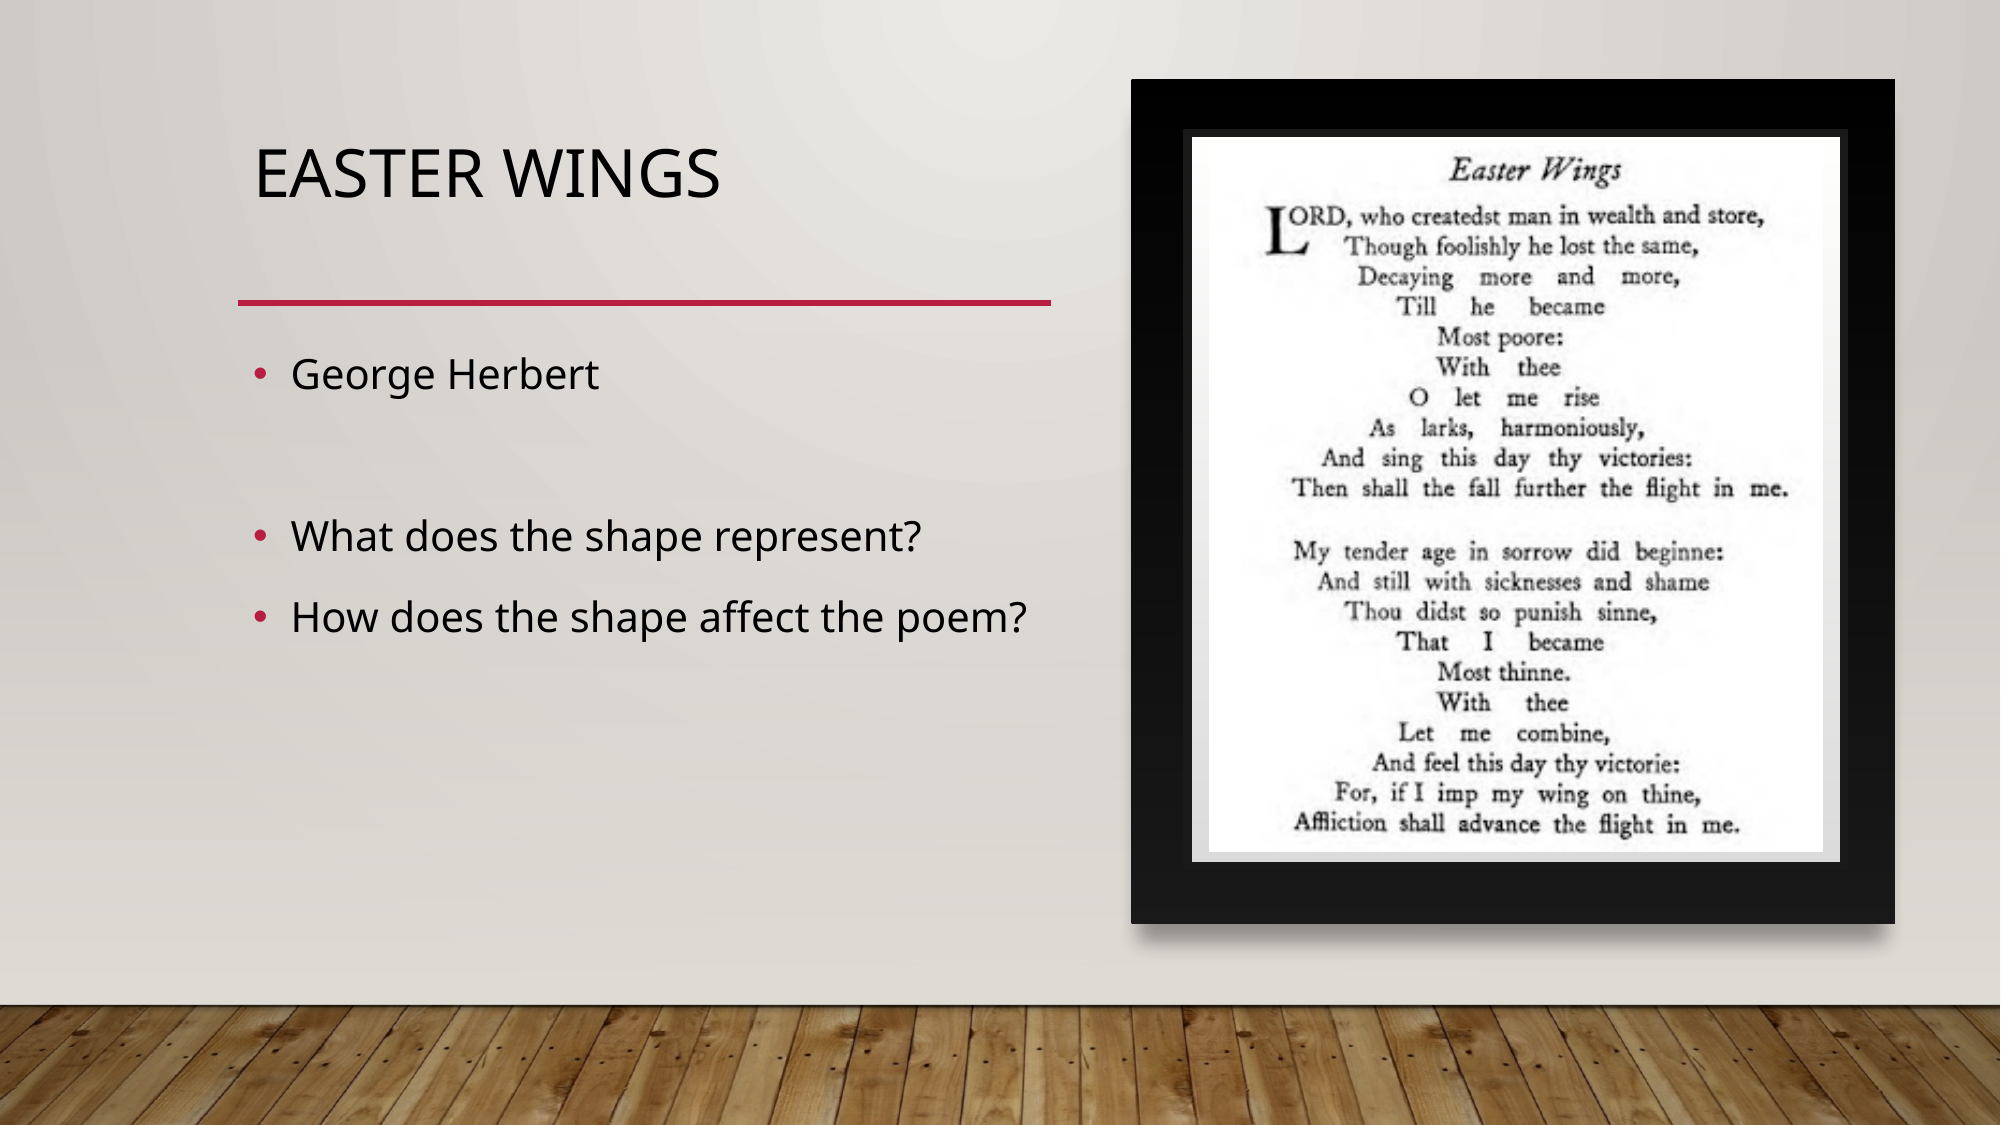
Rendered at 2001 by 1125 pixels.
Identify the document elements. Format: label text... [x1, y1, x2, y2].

picture [0, 1006, 2000, 1125]
text_box [0, 0, 2000, 330]
title Easter wings [238, 131, 1052, 302]
text_box [0, 330, 2000, 1004]
picture [1208, 145, 1824, 853]
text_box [1131, 78, 1896, 924]
list George Herbert What does the shape represent? How does the shape affect the poem? [238, 330, 1052, 897]
